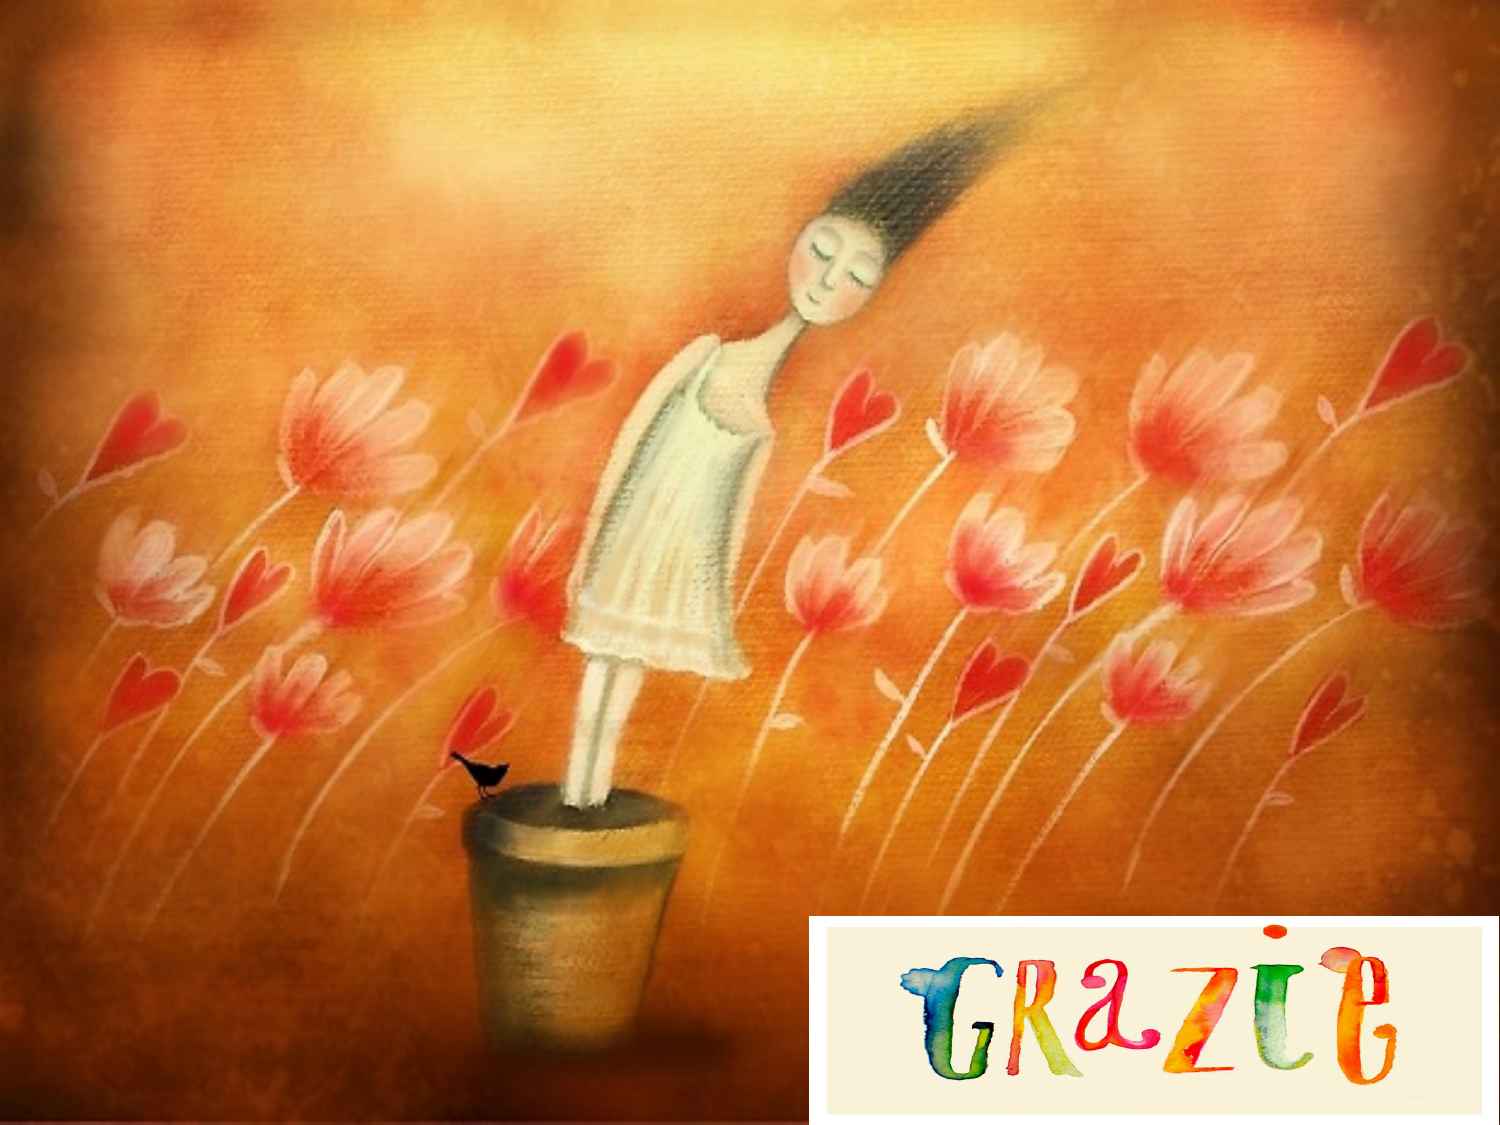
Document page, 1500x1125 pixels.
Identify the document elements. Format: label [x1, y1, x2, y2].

picture [808, 916, 1499, 1125]
list [0, 0, 1500, 1125]
